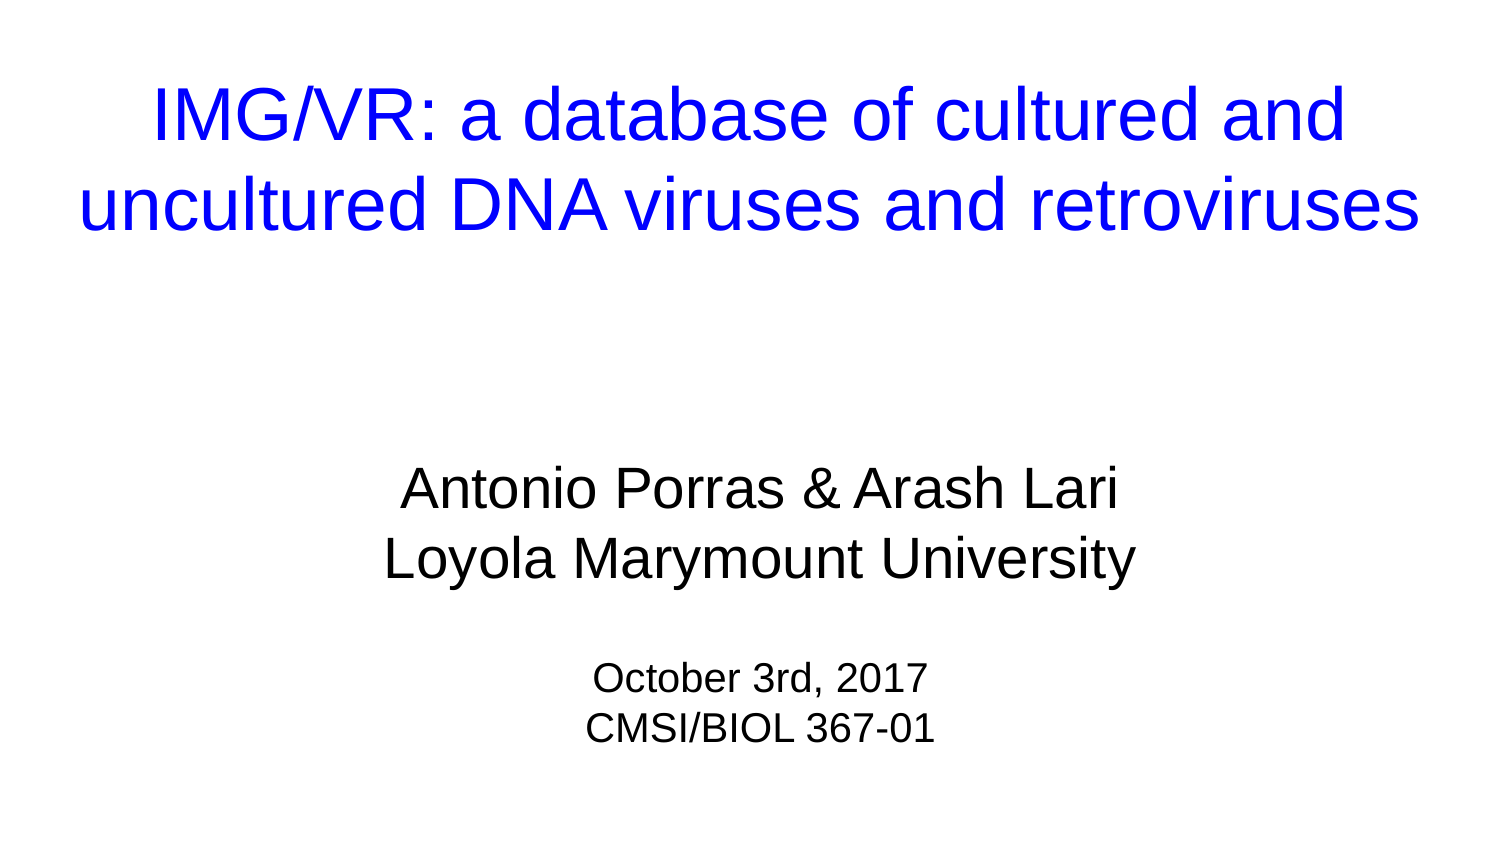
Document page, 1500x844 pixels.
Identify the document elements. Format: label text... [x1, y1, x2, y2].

subtitle Antonio Porras & Arash Lari Loyola Marymount University October 3rd, 2017 CMSI/BIOL 367-01 [61, 435, 1460, 566]
title IMG/VR: a database of cultured and uncultured DNA viruses and retroviruses [51, 56, 1449, 261]
